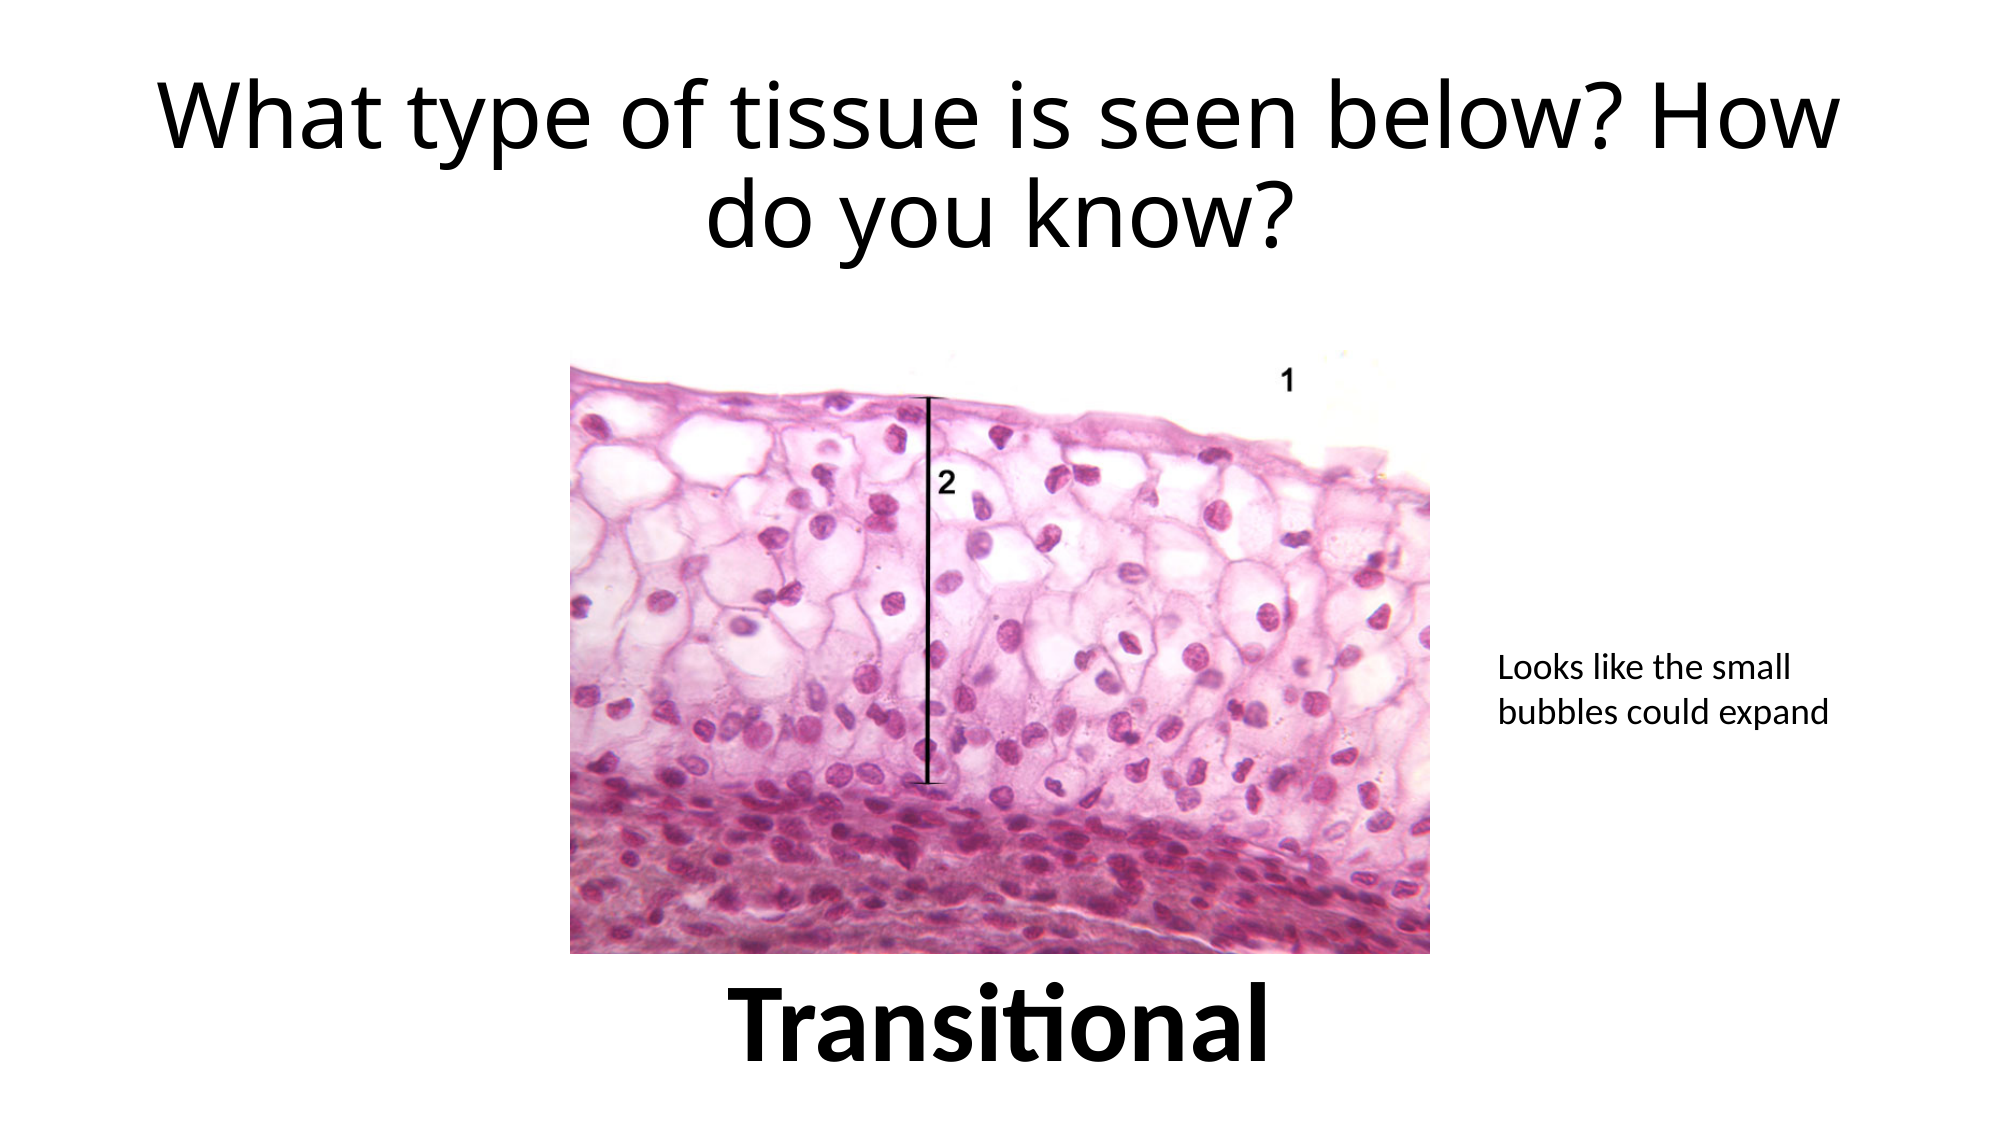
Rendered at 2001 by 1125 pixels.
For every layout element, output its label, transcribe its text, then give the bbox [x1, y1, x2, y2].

title What type of tissue is seen below? How do you know? [137, 59, 1863, 278]
text_box Looks like the small bubbles could expand [1482, 634, 1931, 740]
text_box Transitional [712, 954, 1288, 1092]
picture [569, 350, 1430, 954]
